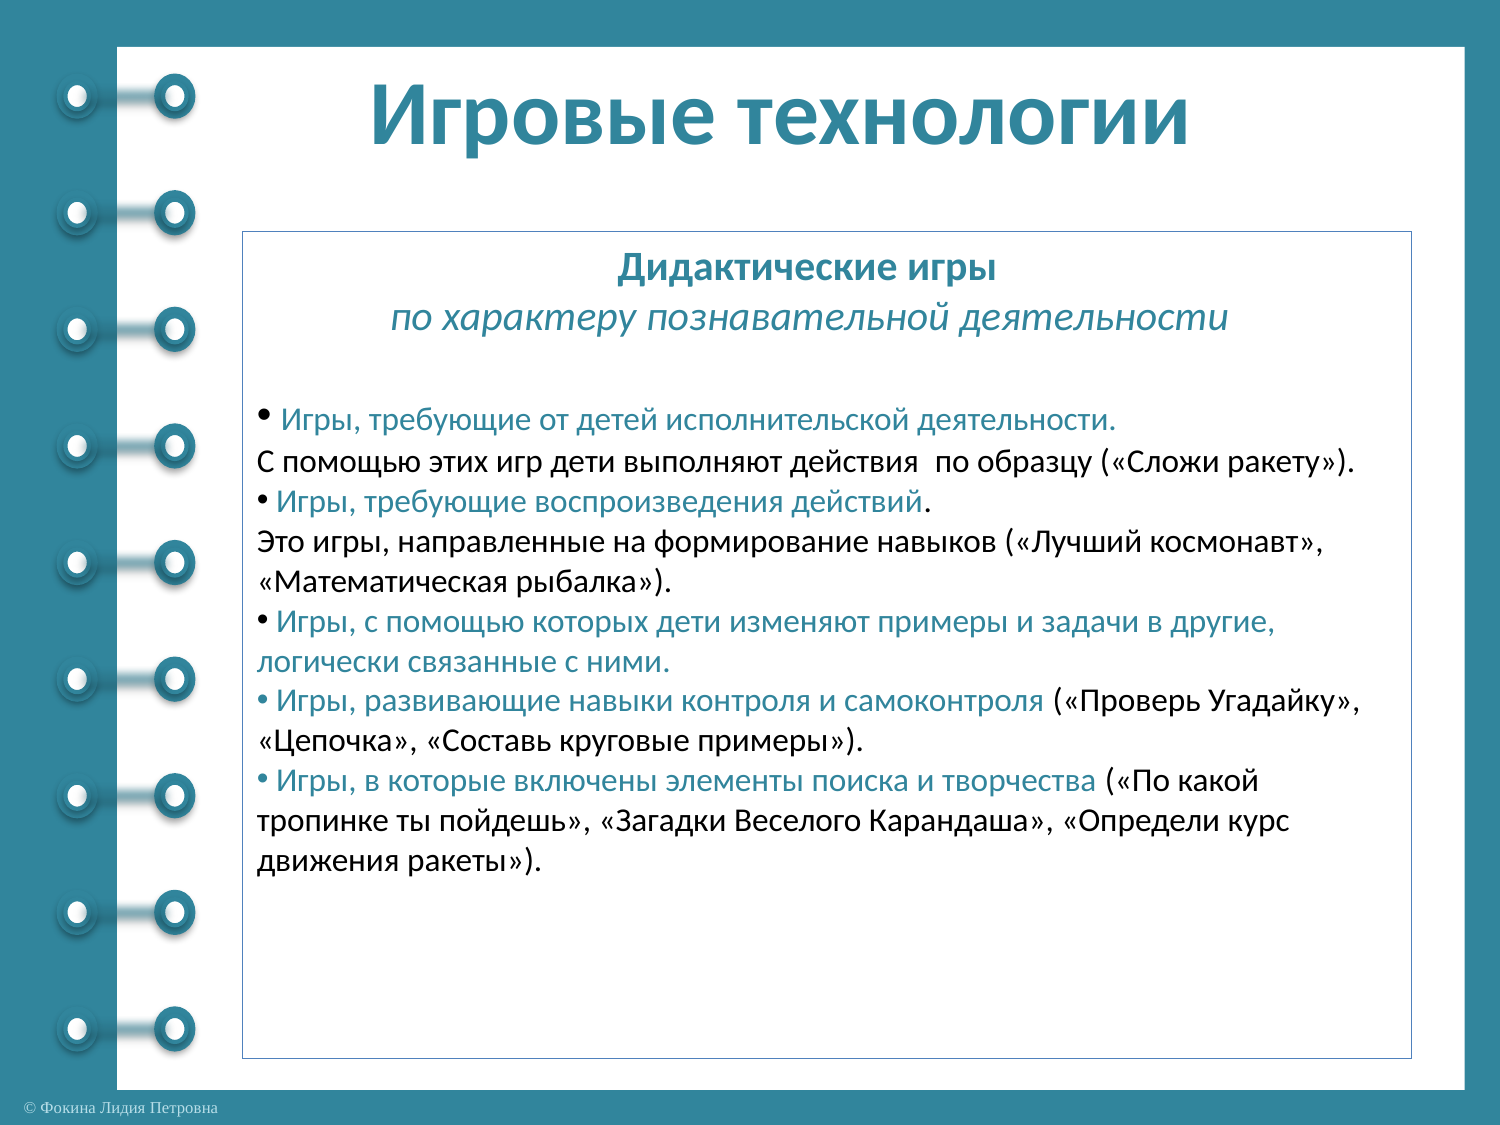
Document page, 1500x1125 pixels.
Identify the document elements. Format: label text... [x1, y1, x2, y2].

text_box Дидактические игры по характеру познавательной деятельности Игры, требующие от детей исполнительской деятельности. С помощью этих игр дети выполняют действия по образцу («Сложи ракету»). Игры, требующие воспроизведения действий. Это игры, направленные на формирование навыков («Лучший космонавт», «Математическая рыбалка»). Игры, с помощью которых дети изменяют примеры и задачи в другие, логически связанные с ними. Игры, развивающие навыки контроля и самоконтроля («Проверь Угадайку», «Цепочка», «Составь круговые примеры»). Игры, в которые включены элементы поиска и творчества («По какой тропинке ты пойдешь», «Загадки Веселого Карандаша», «Определи курс движения ракеты»). [242, 231, 1412, 1059]
text_box [242, 219, 1447, 1106]
title Игровые технологии [75, 45, 1425, 233]
